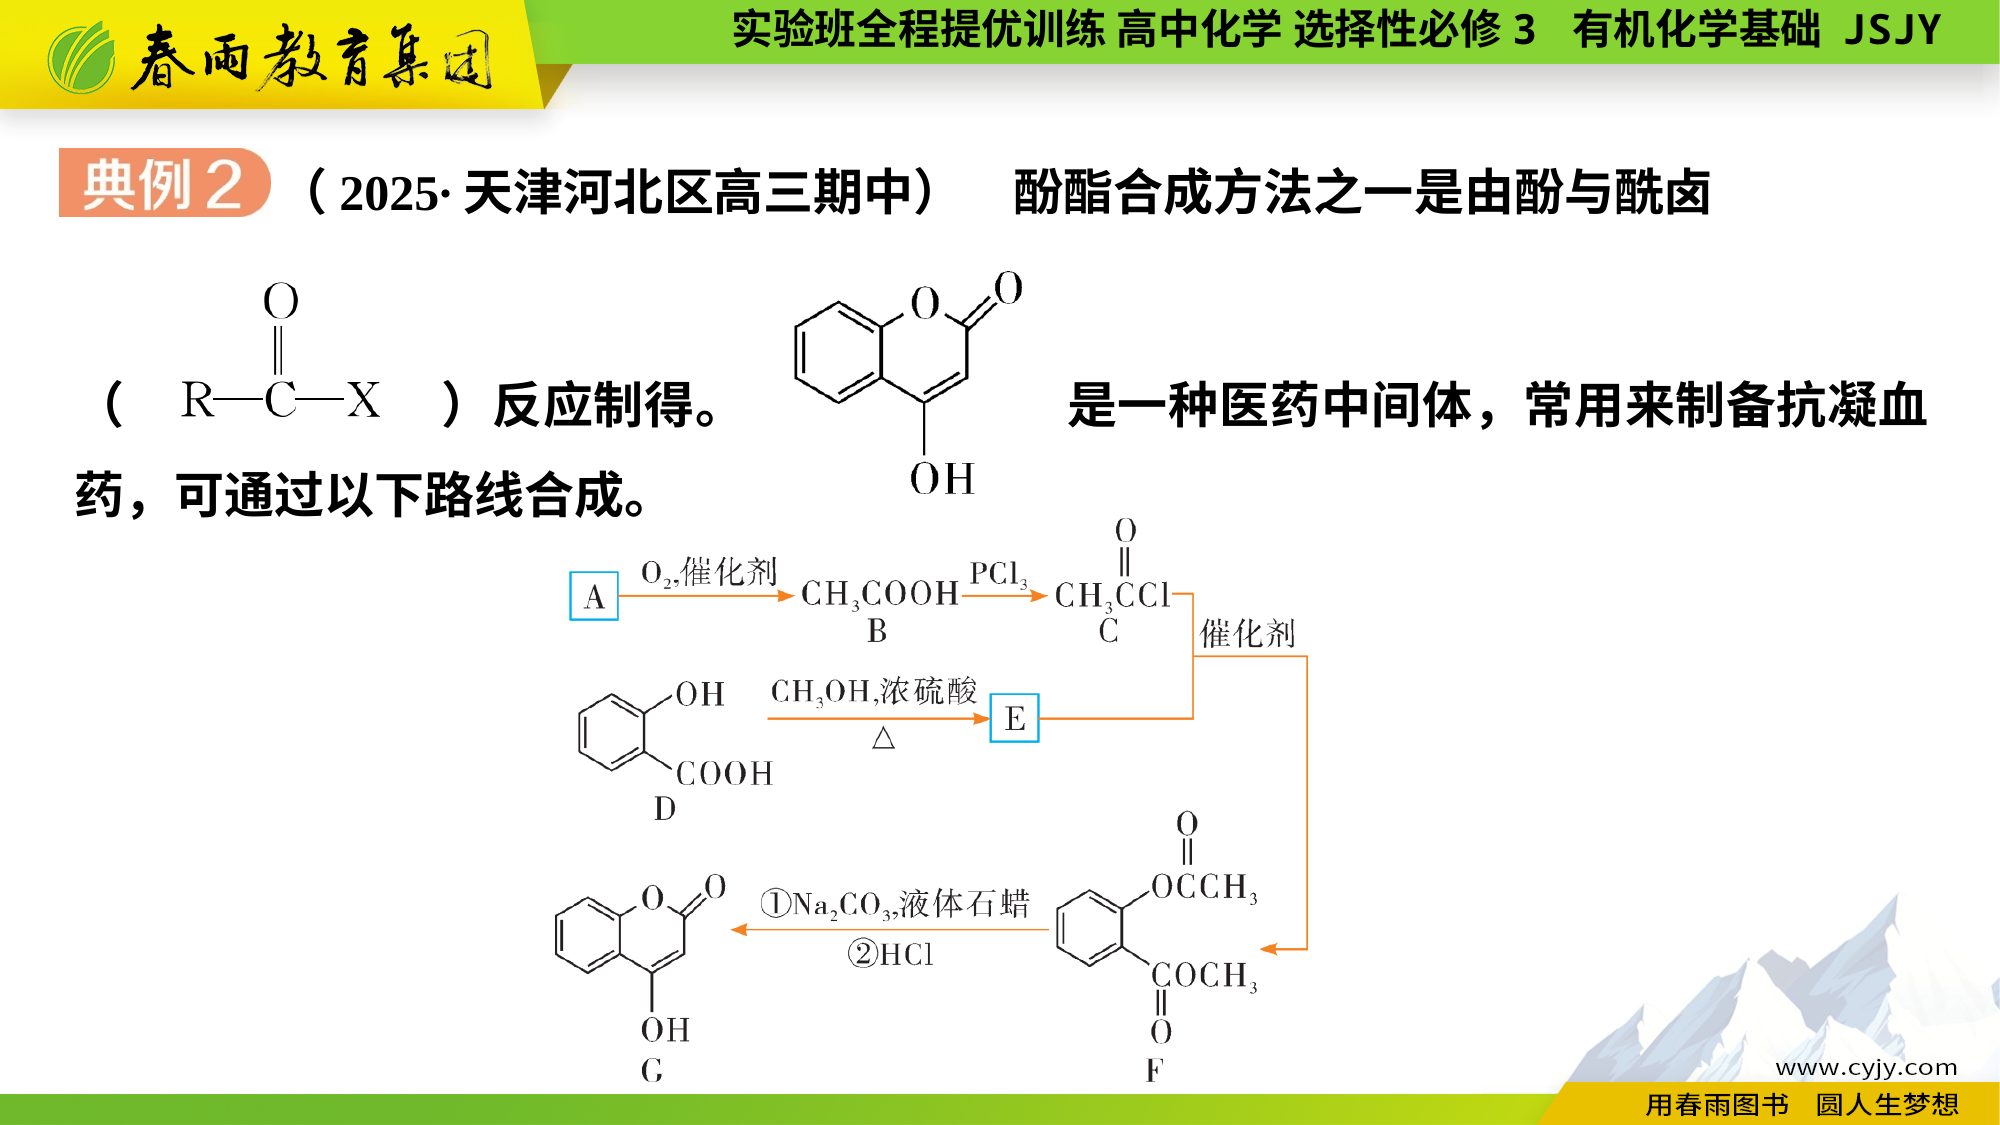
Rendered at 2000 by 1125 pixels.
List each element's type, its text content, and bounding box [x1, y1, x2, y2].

list （2025∙天津河北区高三期中） 酚酯合成方法之一是由酚与酰卤 （ ）反应制得。 是一种医药中间体，常用来制备抗凝血药，可通过以下路线合成。 [59, 122, 1944, 643]
picture [0, 0, 2000, 1125]
